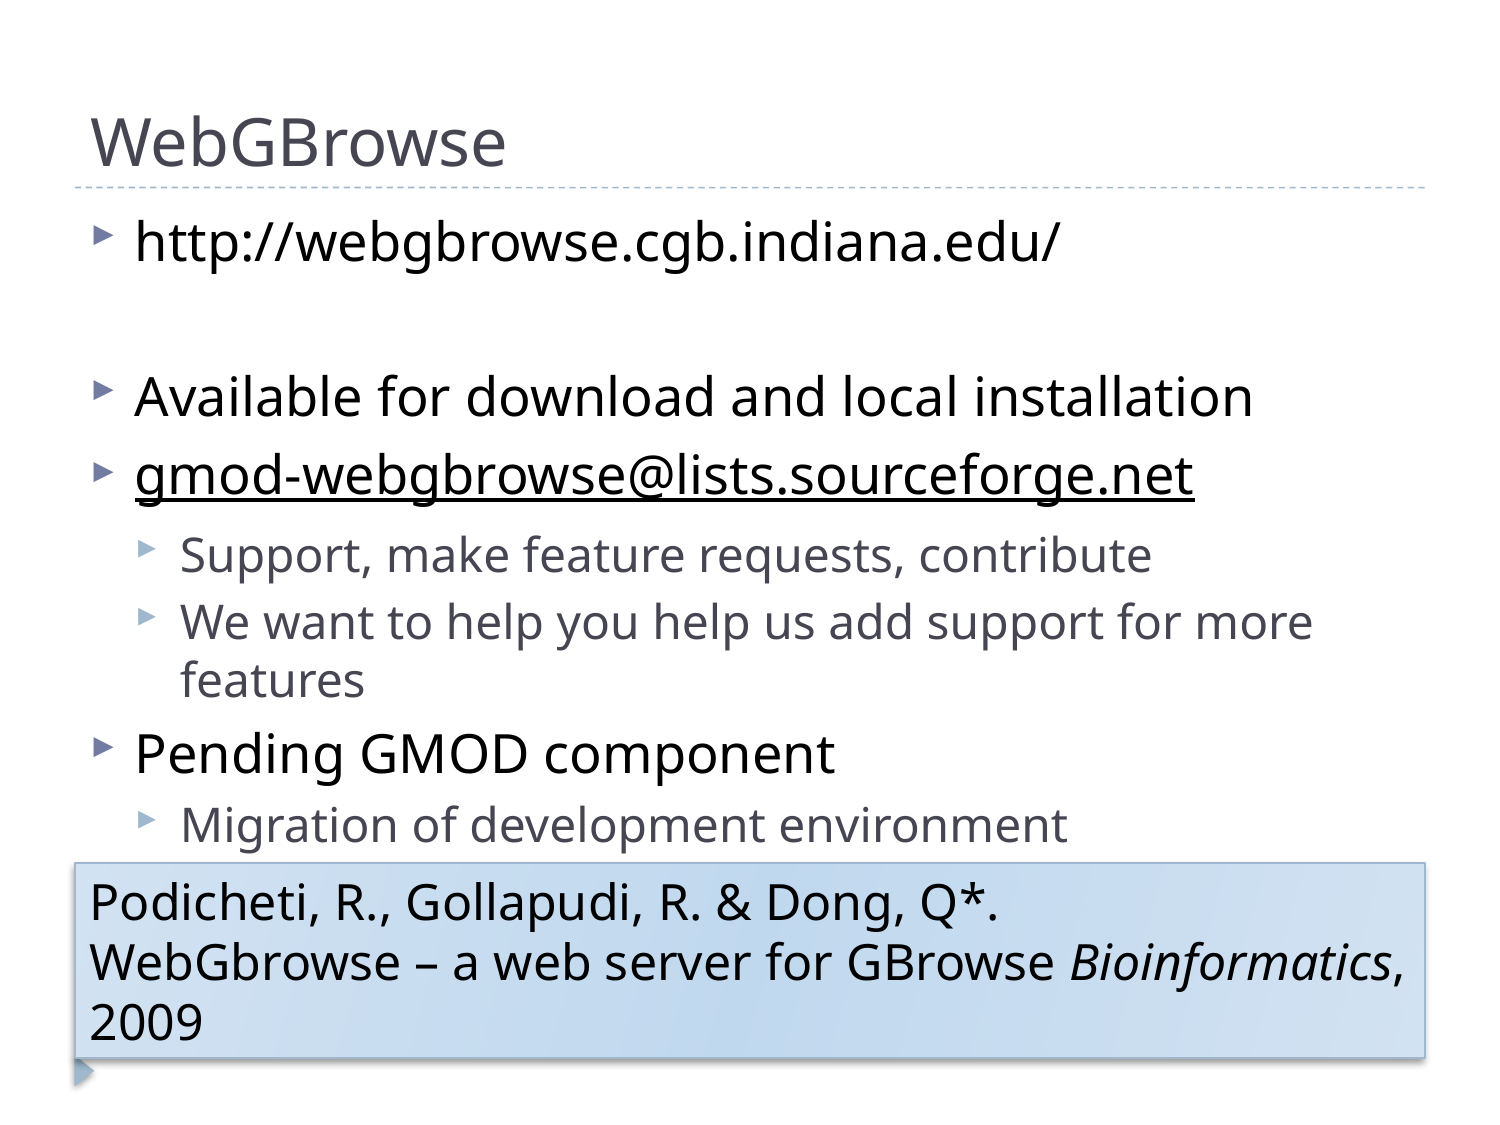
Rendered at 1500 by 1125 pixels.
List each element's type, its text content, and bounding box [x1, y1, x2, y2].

list http://webgbrowse.cgb.indiana.edu/ Available for download and local installation gmod-webgbrowse@lists.sourceforge.net Support, make feature requests, contribute We want to help you help us add support for more features Pending GMOD component Migration of development environment [74, 199, 1426, 862]
title WebGBrowse [74, 24, 1426, 188]
text_box Podicheti, R., Gollapudi, R. & Dong, Q*. WebGbrowse – a web server for GBrowse Bioinformatics, 2009 [74, 862, 1426, 1059]
